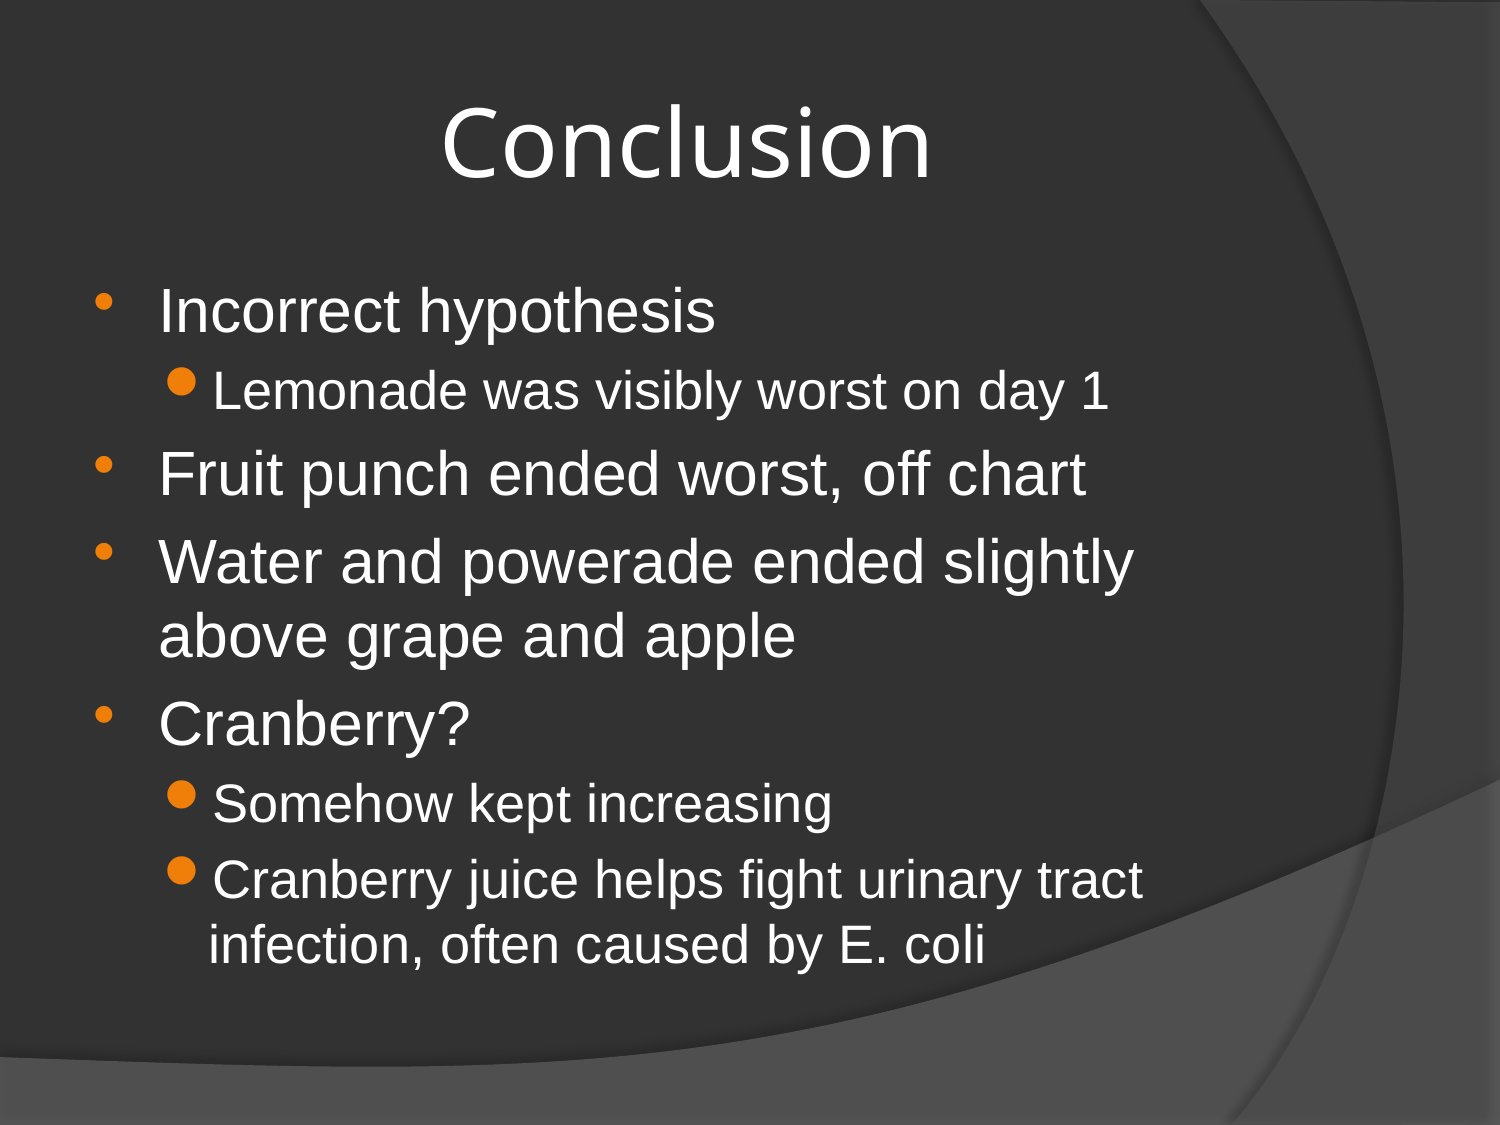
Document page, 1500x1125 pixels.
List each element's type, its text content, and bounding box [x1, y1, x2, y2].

title Conclusion [75, 45, 1300, 233]
list Incorrect hypothesis Lemonade was visibly worst on day 1 Fruit punch ended worst, off chart Water and powerade ended slightly above grape and apple Cranberry? Somehow kept increasing Cranberry juice helps fight urinary tract infection, often caused by E. coli [75, 262, 1300, 1005]
